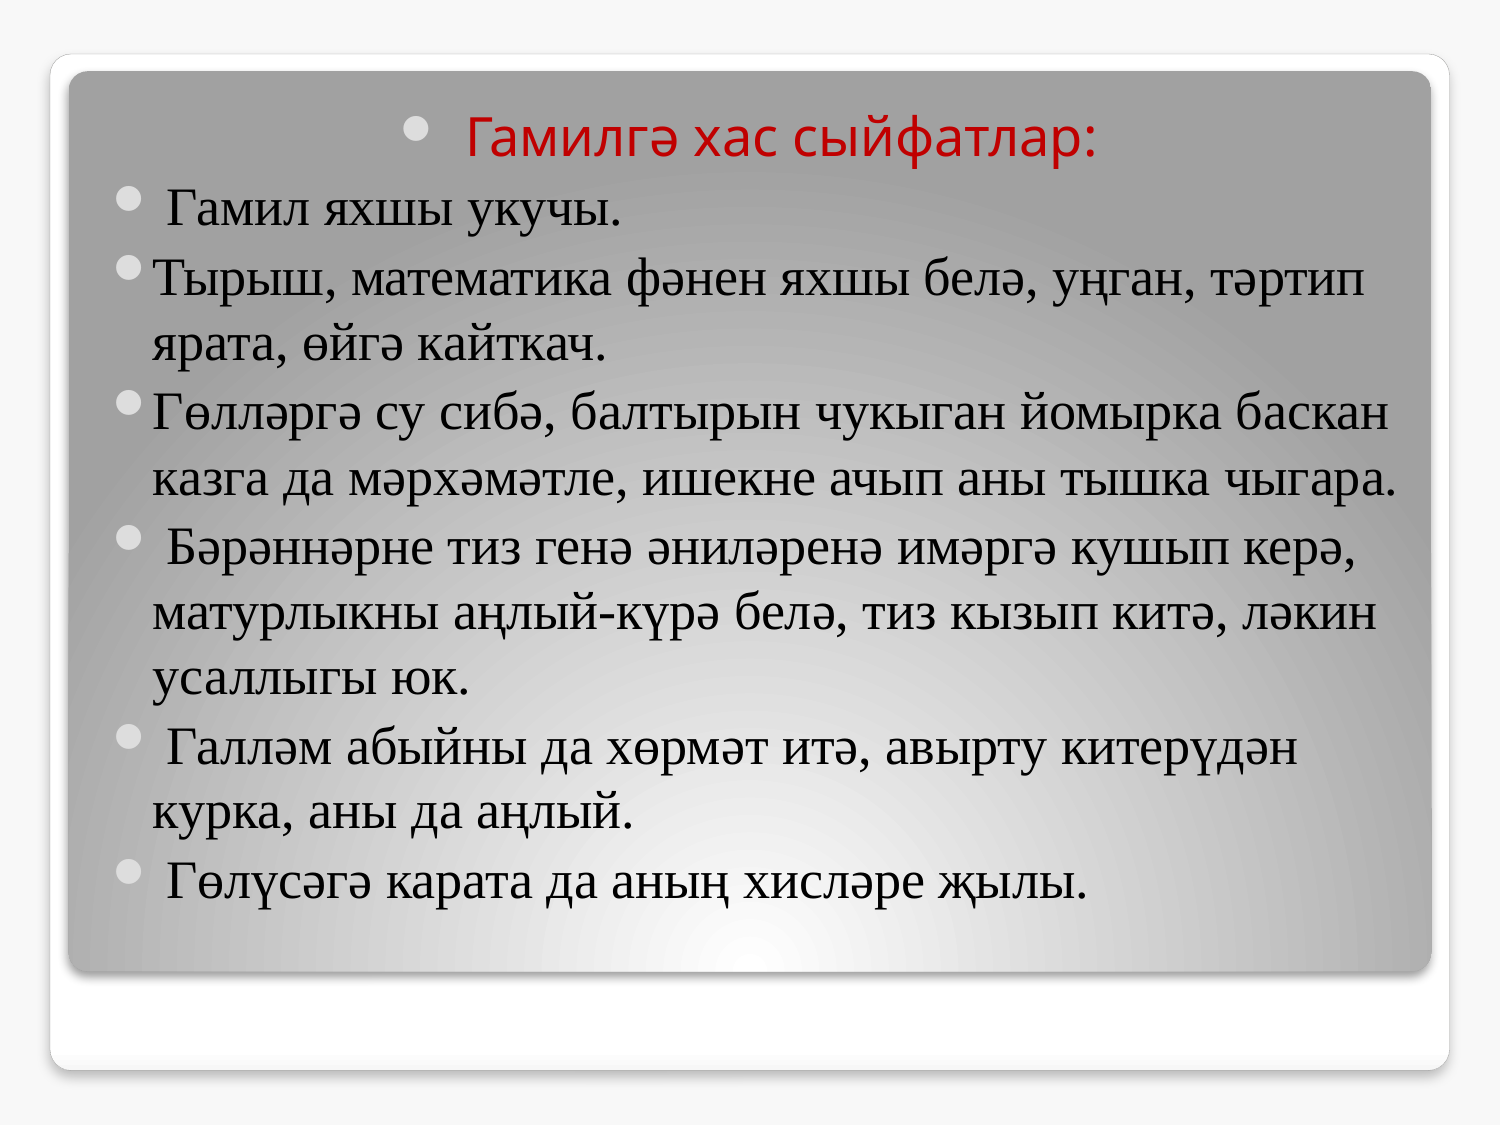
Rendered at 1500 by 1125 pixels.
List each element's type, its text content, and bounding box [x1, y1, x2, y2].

list Гамилгә хас сыйфатлар: Гамил яхшы укучы. Тырыш, математика фәнен яхшы белә, уңган, тәртип ярата, өйгә кайткач. Гөлләргә су сибә, балтырын чукыган йомырка баскан казга да мәрхәмәтле, ишекне ачып аны тышка чыгара. Бәрәннәрне тиз генә әниләренә имәргә кушып керә, матурлыкны аңлый-күрә белә, тиз кызып китә, ләкин усаллыгы юк. Галләм абыйны да хөрмәт итә, авырту китерүдән курка, аны да аңлый. Гөлүсәгә карата да аның хисләре җылы. [82, 86, 1425, 973]
